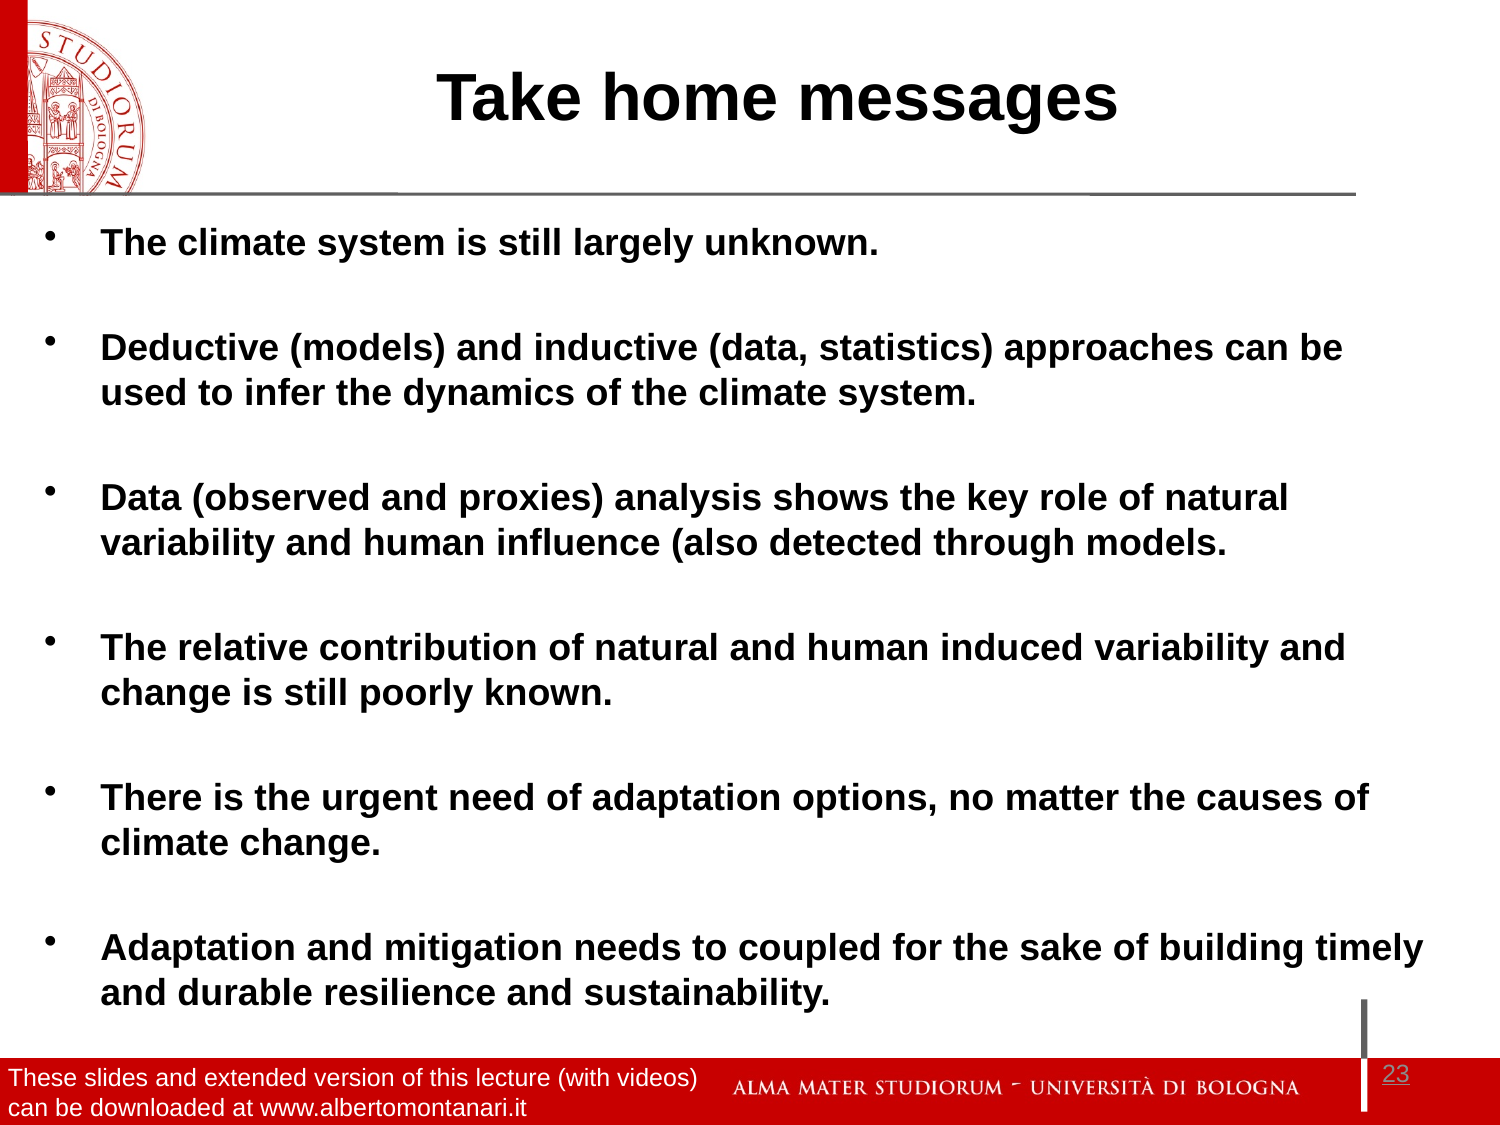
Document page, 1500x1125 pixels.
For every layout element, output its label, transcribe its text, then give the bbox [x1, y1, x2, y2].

picture [28, 16, 151, 192]
slide_number 23 [1074, 1042, 1425, 1103]
text_box Take home messages [210, 46, 1345, 142]
list The climate system is still largely unknown. Deductive (models) and inductive (data, statistics) approaches can be used to infer the dynamics of the climate system. Data (observed and proxies) analysis shows the key role of natural variability and human influence (also detected through models. The relative contribution of natural and human induced variability and change is still poorly known. There is the urgent need of adaptation options, no matter the causes of climate change. Adaptation and mitigation needs to coupled for the sake of building timely and durable resilience and sustainability. [29, 210, 1447, 1021]
picture [0, 1058, 1500, 1125]
